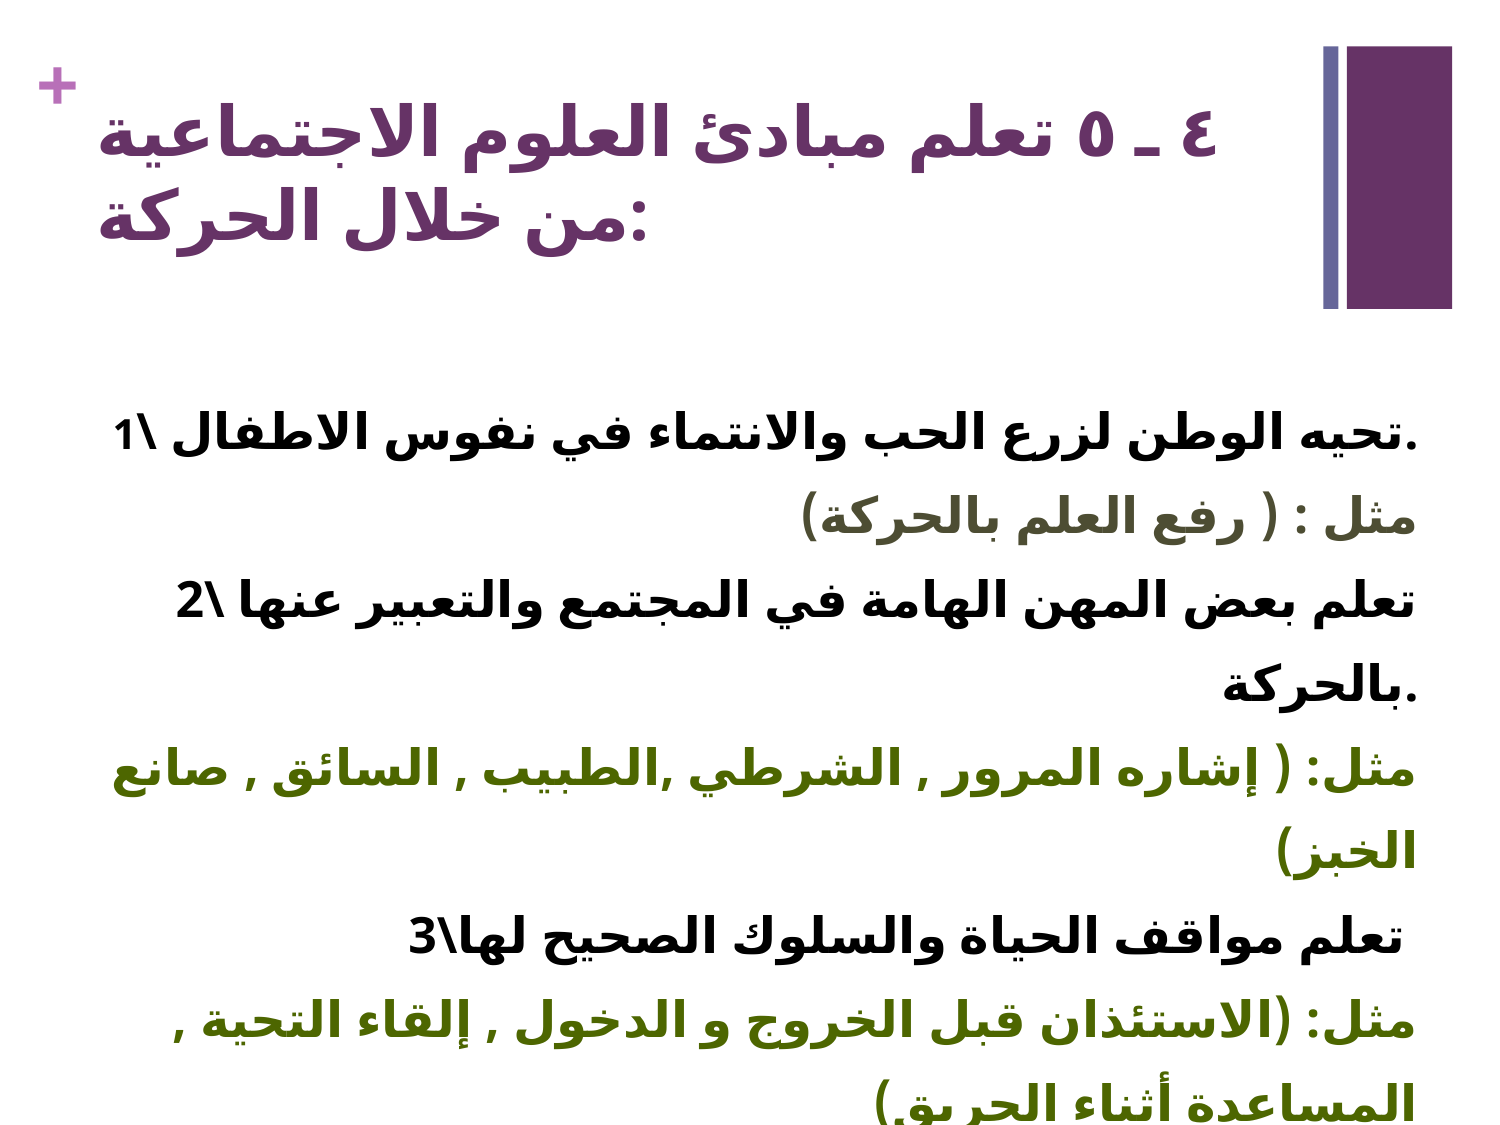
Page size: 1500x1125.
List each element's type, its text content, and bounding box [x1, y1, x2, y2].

title ٤ ـ ٥ تعلم مبادئ العلوم الاجتماعية من خلال الحركة: [81, 79, 1322, 263]
text_box 1\ تحيه الوطن لزرع الحب والانتماء في نفوس الاطفال. مثل : ( رفع العلم بالحركة) 2\ تعلم بعض المهن الهامة في المجتمع والتعبير عنها بالحركة. مثل: ( إشاره المرور , الشرطي ,الطبيب , السائق , صانع الخبز) 3\تعلم مواقف الحياة والسلوك الصحيح لها مثل: (الاستئذان قبل الخروج و الدخول , إلقاء التحية , المساعدة أثناء الحريق) 4\تعلم ثقافة المجتمع مع الجماعة من خلال القصة الحركية والأنشطة الإيقاعية. [63, 367, 1434, 1125]
